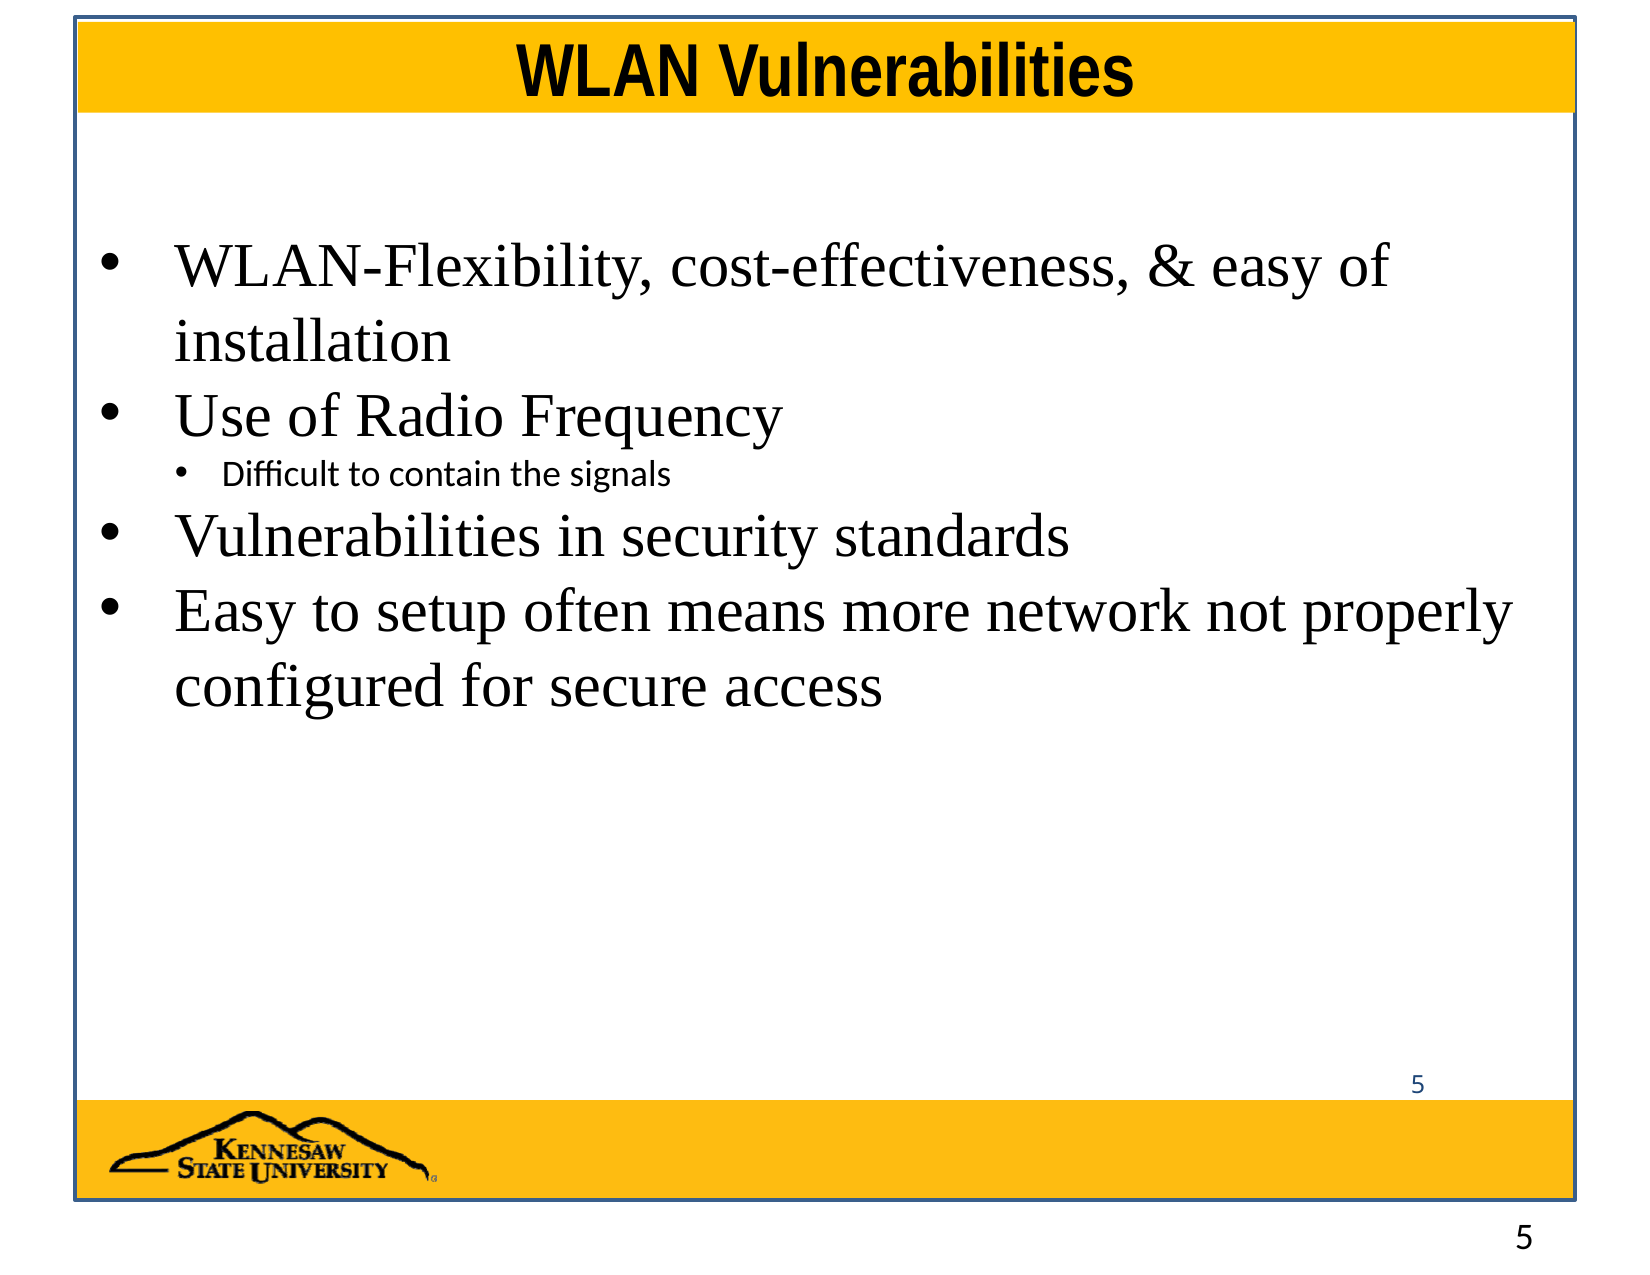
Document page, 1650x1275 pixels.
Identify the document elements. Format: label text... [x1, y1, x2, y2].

slide_number 5 [1299, 1042, 1425, 1103]
picture [108, 1111, 437, 1184]
list WLAN-Flexibility, cost-effectiveness, & easy of installation Use of Radio Frequency Difficult to contain the signals Vulnerabilities in security standards Easy to setup often means more network not properly configured for secure access [99, 223, 1550, 724]
title WLAN Vulnerabilities [77, 21, 1575, 113]
